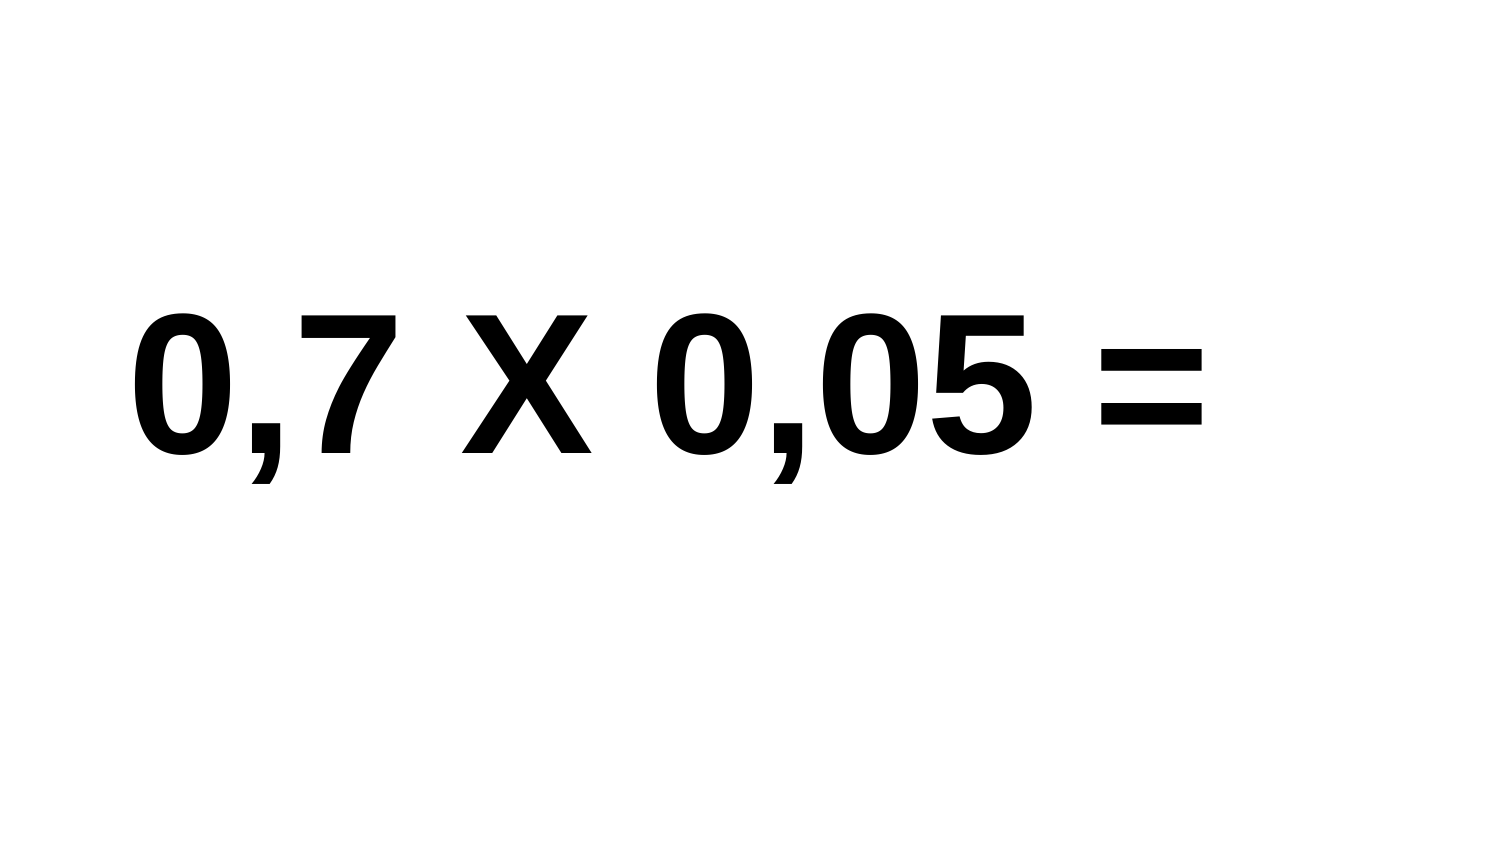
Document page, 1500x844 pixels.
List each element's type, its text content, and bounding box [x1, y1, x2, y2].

text_box 0,7 X 0,05 = [112, 318, 1388, 509]
